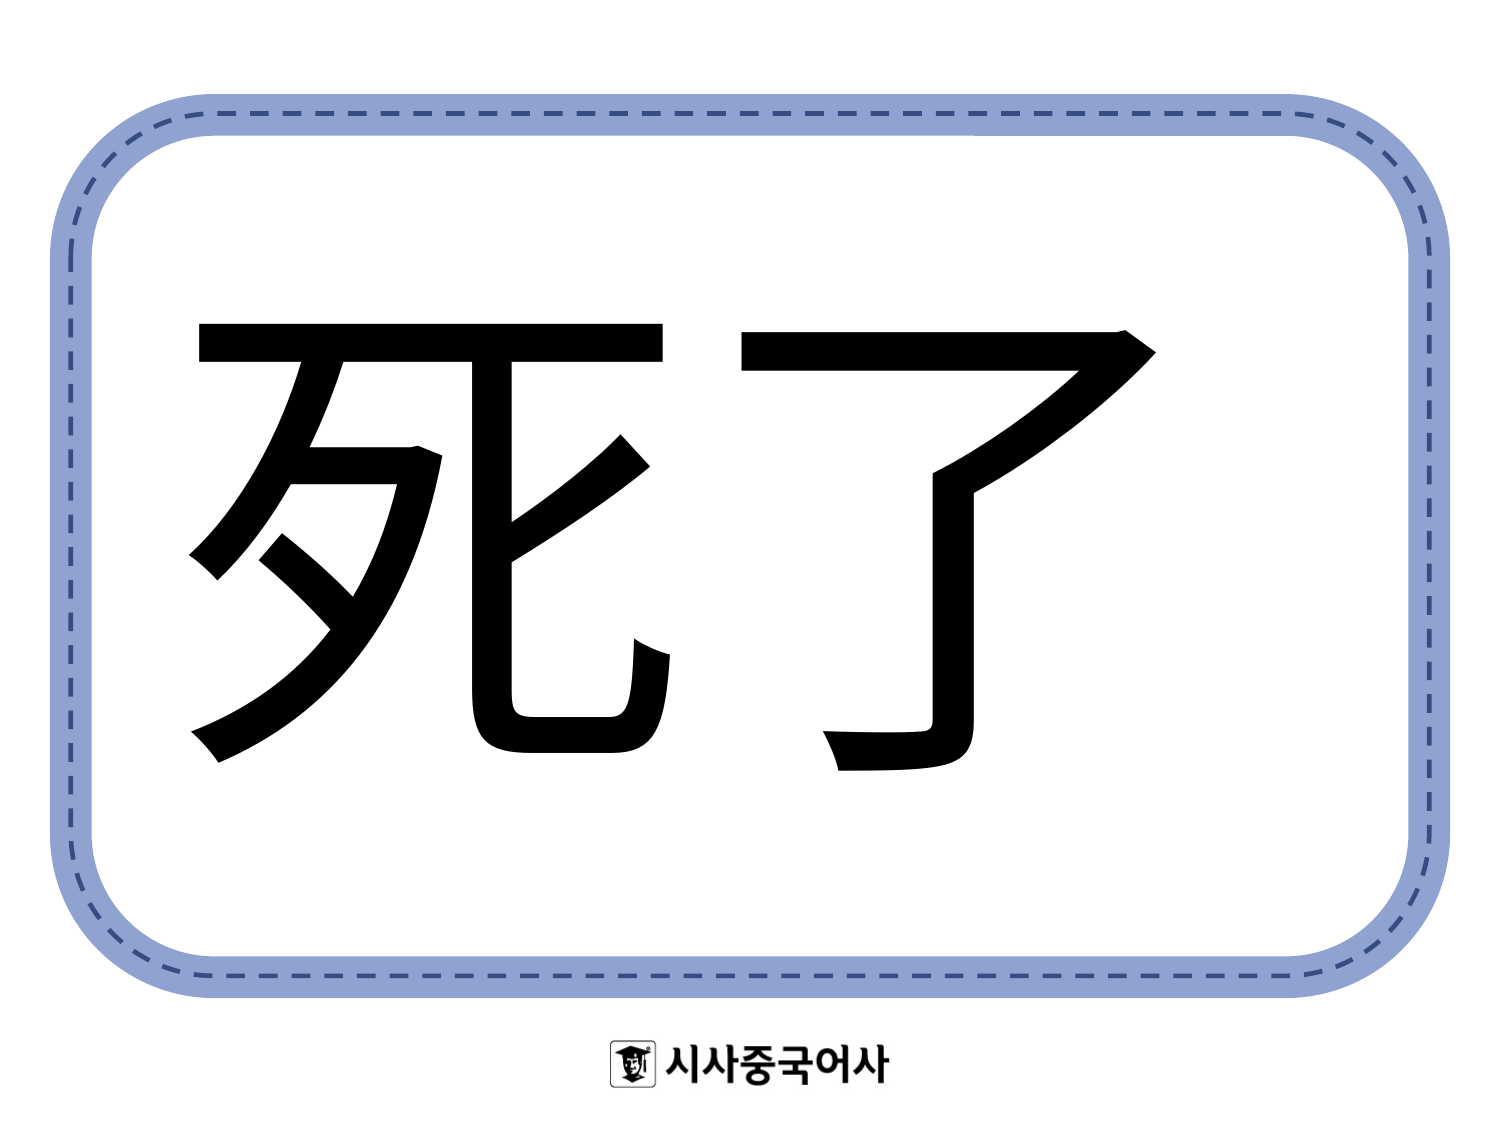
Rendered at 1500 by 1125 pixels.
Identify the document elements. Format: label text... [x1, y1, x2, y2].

text_box 死了 [145, 189, 1354, 853]
picture [602, 1034, 898, 1094]
